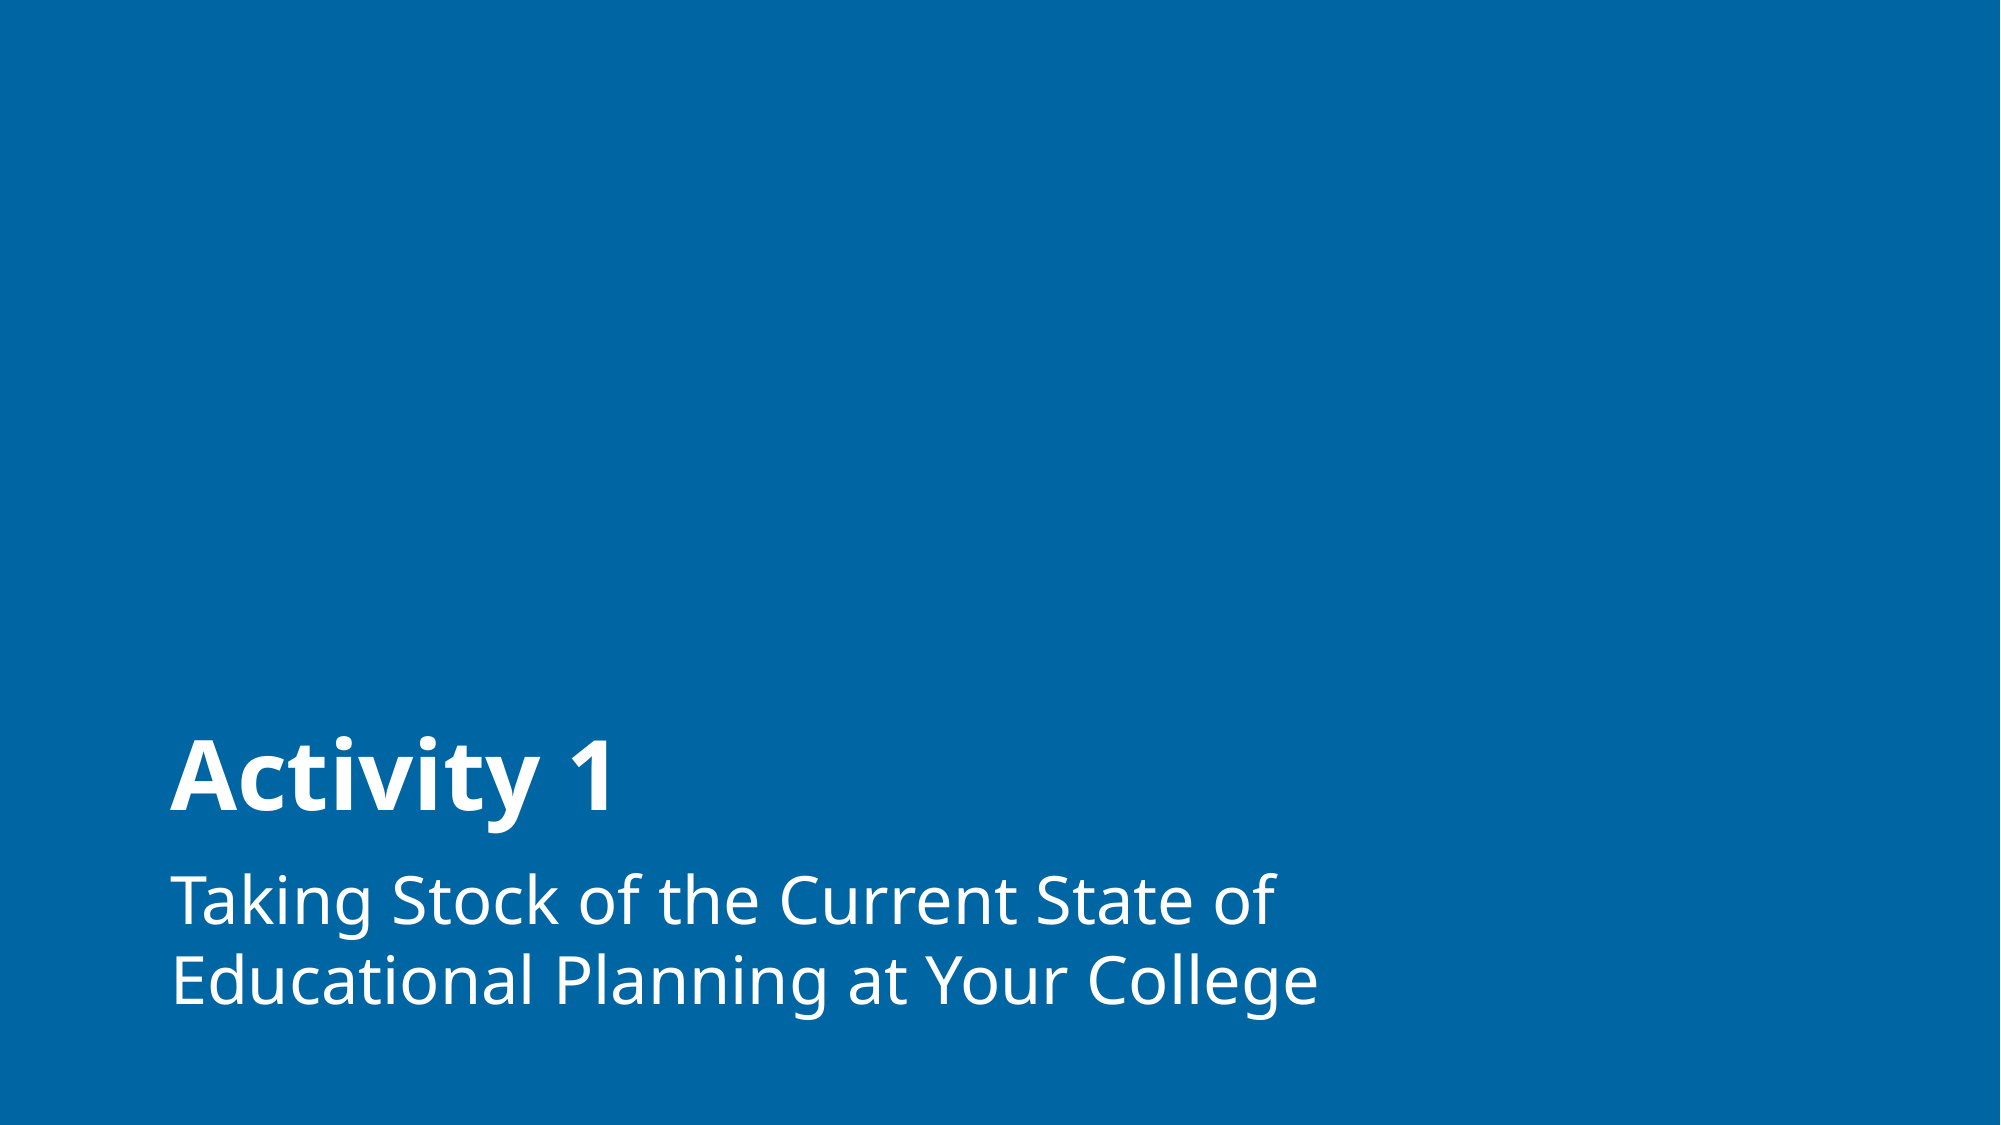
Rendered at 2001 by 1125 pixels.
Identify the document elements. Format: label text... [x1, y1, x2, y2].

subtitle Taking Stock of the Current State of Educational Planning at Your College [150, 837, 1424, 1010]
title Activity 1 [150, 596, 1424, 837]
